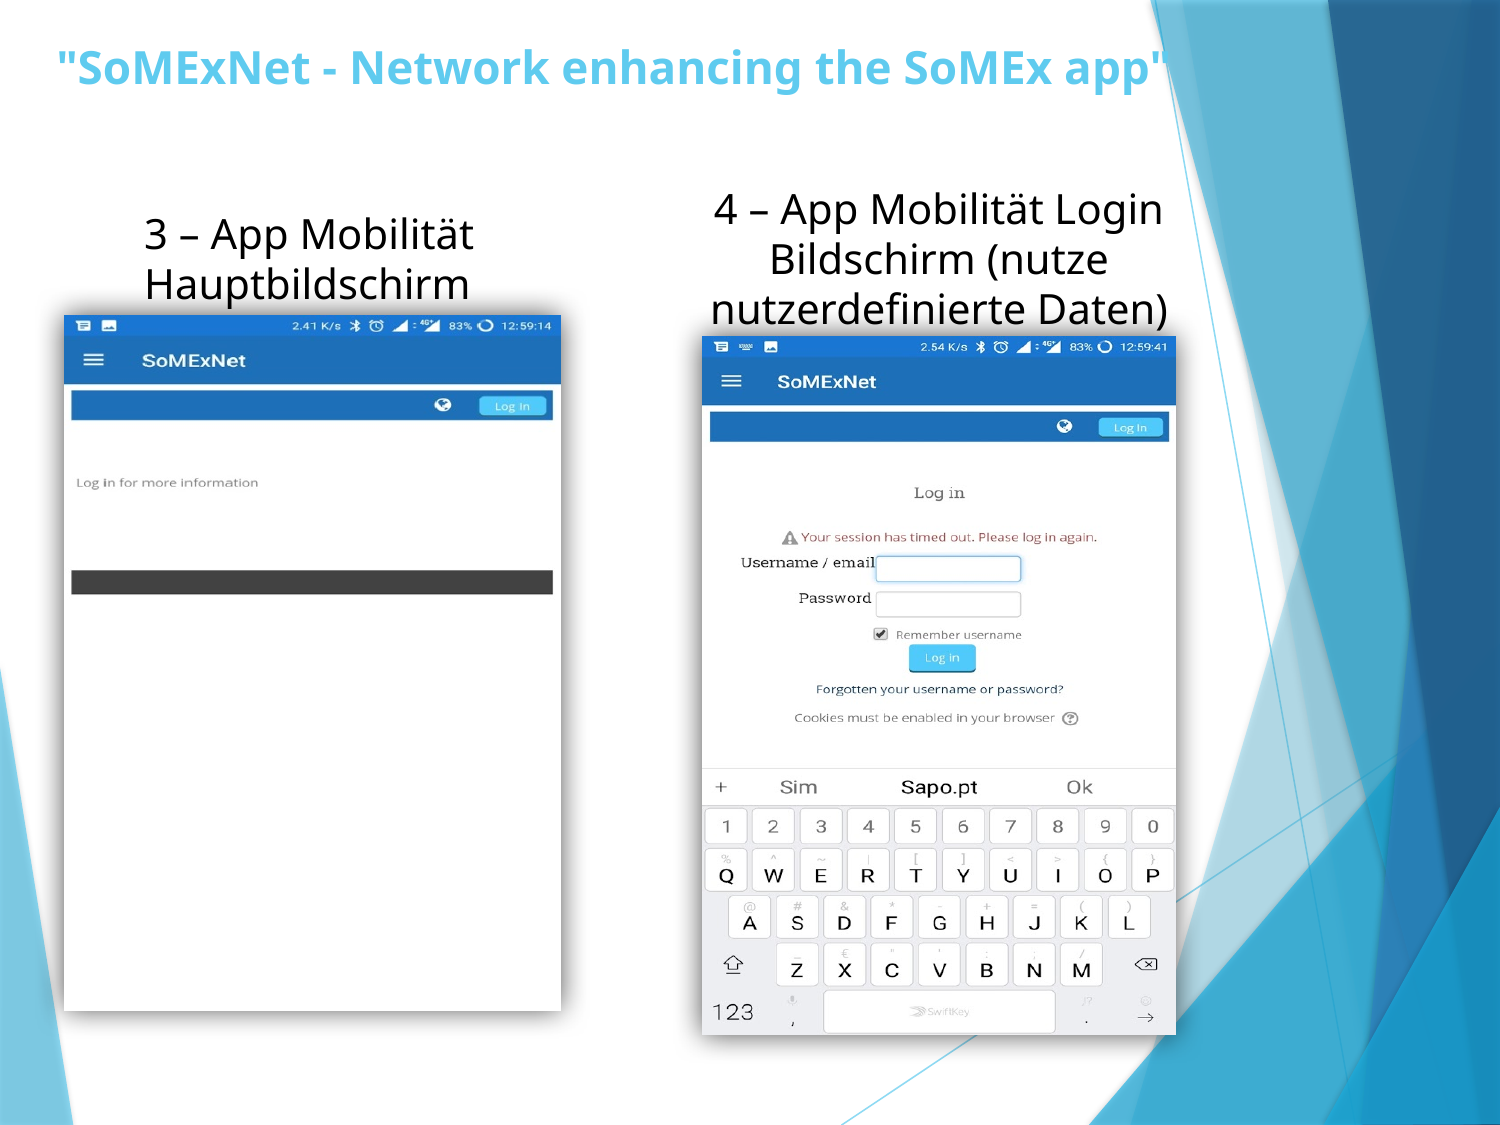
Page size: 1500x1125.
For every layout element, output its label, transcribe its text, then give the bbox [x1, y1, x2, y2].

picture [702, 336, 1176, 1036]
title "SoMExNet - Network enhancing the SoMEx app" [41, 30, 1415, 114]
text_box 3 – App Mobilität Hauptbildschirm [129, 200, 497, 292]
picture [64, 315, 562, 1012]
text_box 4 – App Mobilität Login Bildschirm (nutze nutzerdefinierte Daten) [667, 175, 1211, 341]
